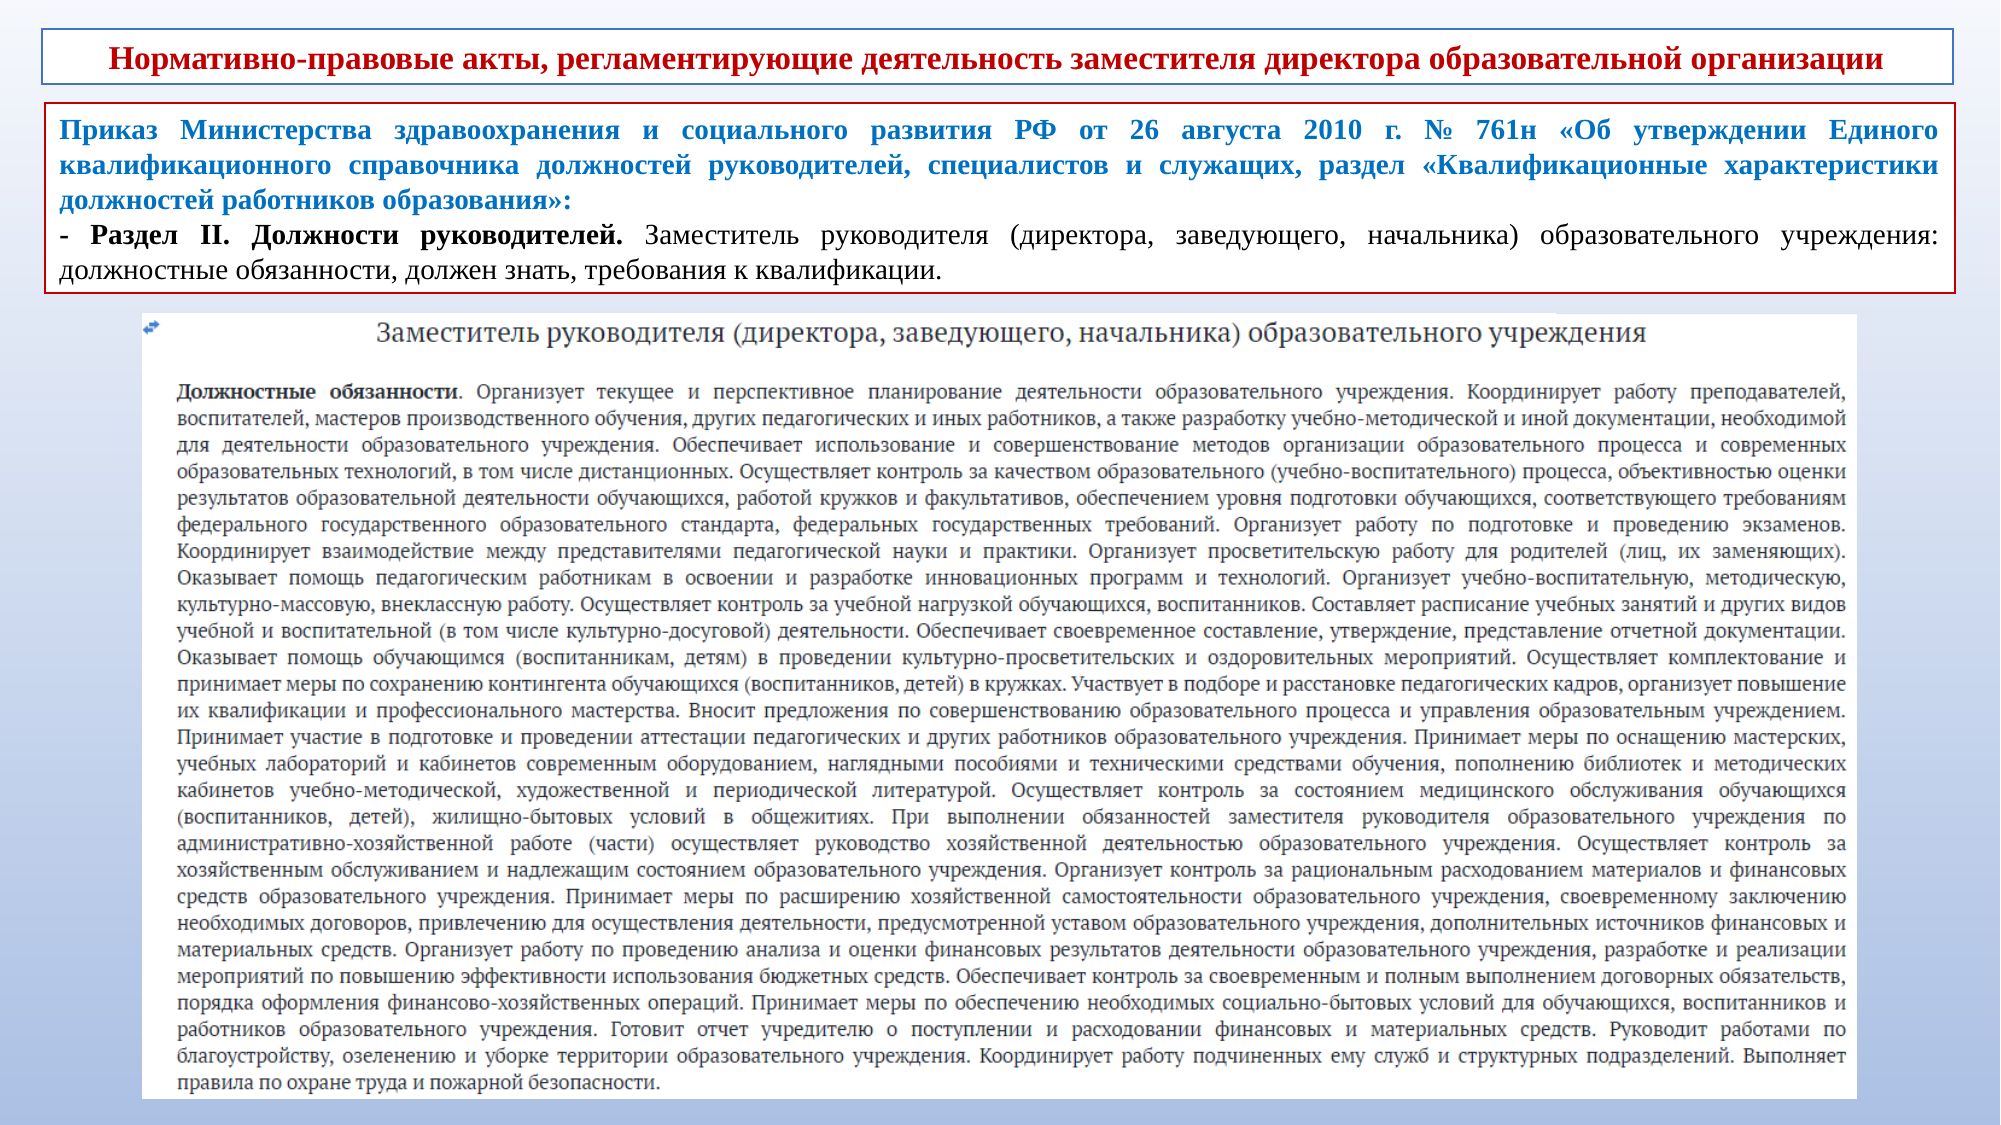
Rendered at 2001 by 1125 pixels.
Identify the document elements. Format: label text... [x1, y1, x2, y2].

picture [142, 313, 1857, 1099]
text_box Приказ Министерства здравоохранения и социального развития РФ от 26 августа 2010 г. № 761н «Об утверждении Единого квалификационного справочника должностей руководителей, специалистов и служащих, раздел «Квалификационные характеристики должностей работников образования»: - Раздел II. Должности руководителей. Заместитель руководителя (директора, заведующего, начальника) образовательного учреждения: должностные обязанности, должен знать, требования к квалификации. [44, 102, 1956, 294]
text_box Нормативно-правовые акты, регламентирующие деятельность заместителя директора образовательной организации [41, 28, 1954, 85]
